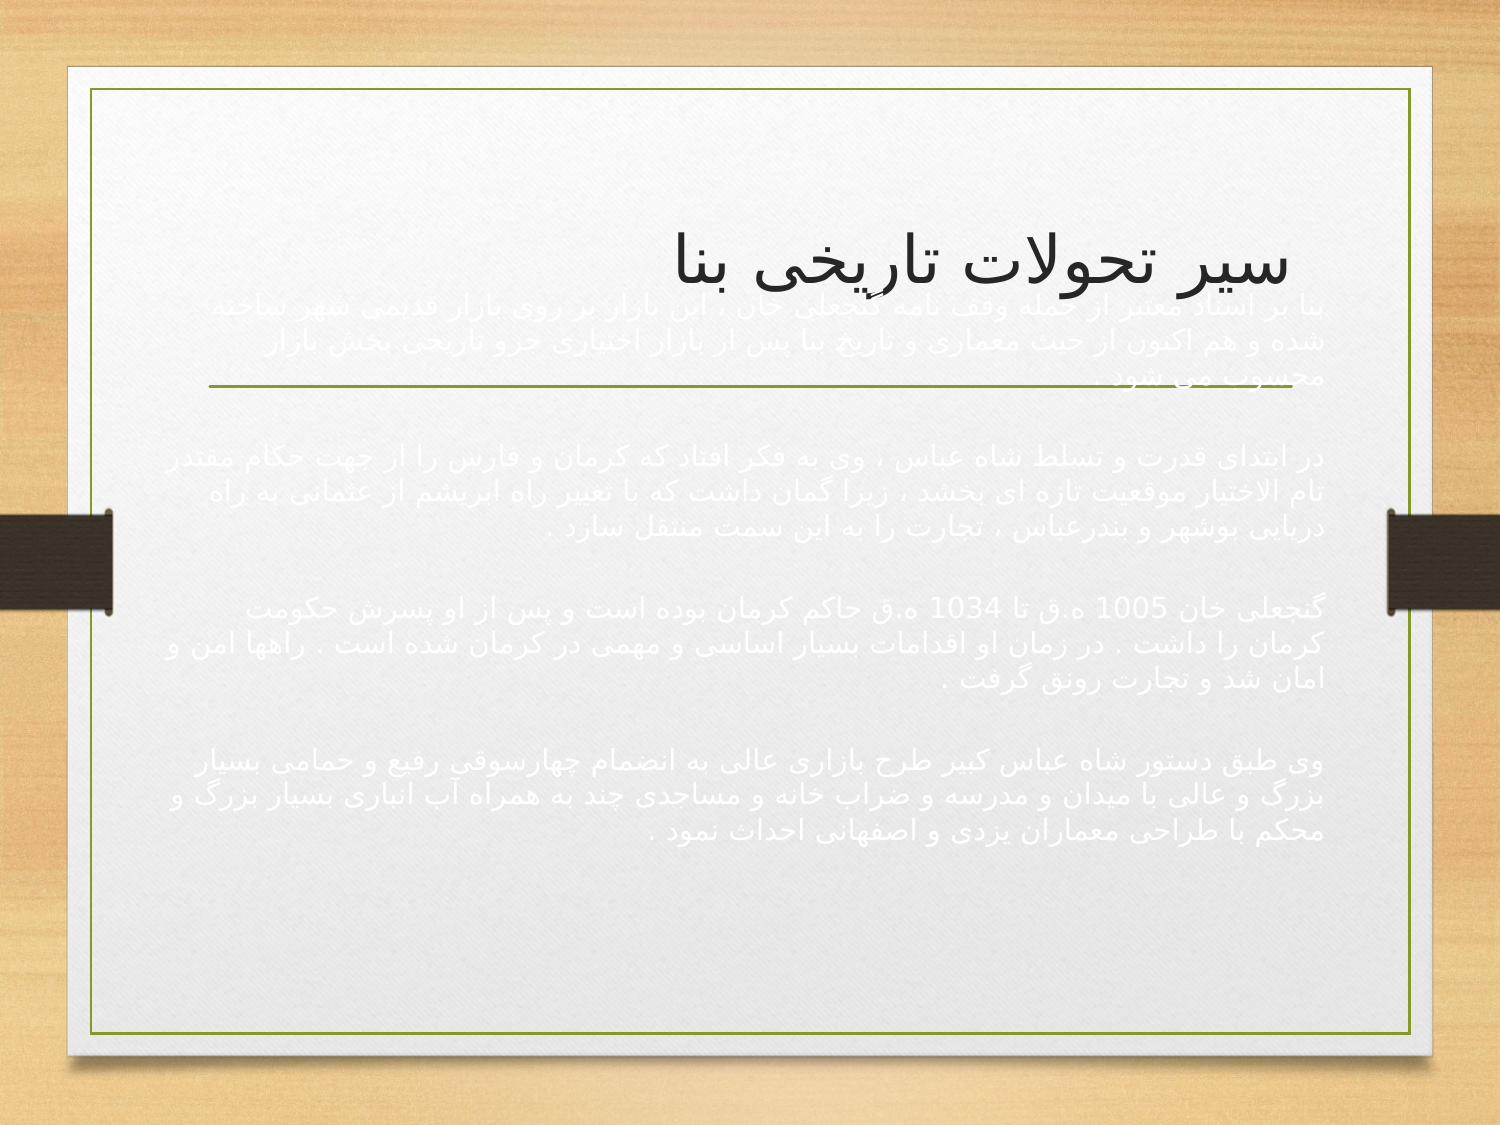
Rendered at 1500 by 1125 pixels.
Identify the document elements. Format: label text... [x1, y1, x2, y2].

text_box بنا بر اسناد معتبر از جمله وقف نامه گنجعلی خان ، این بازار بر روی بازار قدیمی شهر ساخته شده و هم اکنون از حیث معماری و تاریخ بنا پس از بازار اختیاری جزو تاریخی بخش بازار محسوب می شود . در ابتدای قدرت و تسلط شاه عباس ، وی به فکر افتاد که کرمان و فارس را از جهت حکام مقتدر تام الاختیار موقعیت تازه ای بخشد ، زیرا گمان داشت که با تغییر راه ابریشم از عثمانی به راه دریایی بوشهر و بندرعباس ، تجارت را به این سمت منتقل سازد . گنجعلی خان 1005 ه.ق تا 1034 ه.ق حاکم کرمان بوده است و پس از او پسرش حکومت کرمان را داشت . در زمان او اقدامات بسیار اساسی و مهمی در کرمان شده است . راهها امن و امان شد و تجارت رونق گرفت . وی طبق دستور شاه عباس کبیر طرح بازاری عالی به انضمام چهارسوقی رفیع و حمامی بسیار بزرگ و عالی با میدان و مدرسه و ضراب خانه و مساجدی چند به همراه آب انباری بسیار بزرگ و محکم با طراحی معماران یزدی و اصفهانی احداث نمود . [147, 278, 1341, 854]
title سیر تحولات تاریخی بنا [193, 150, 1309, 278]
picture [0, 0, 1500, 1125]
